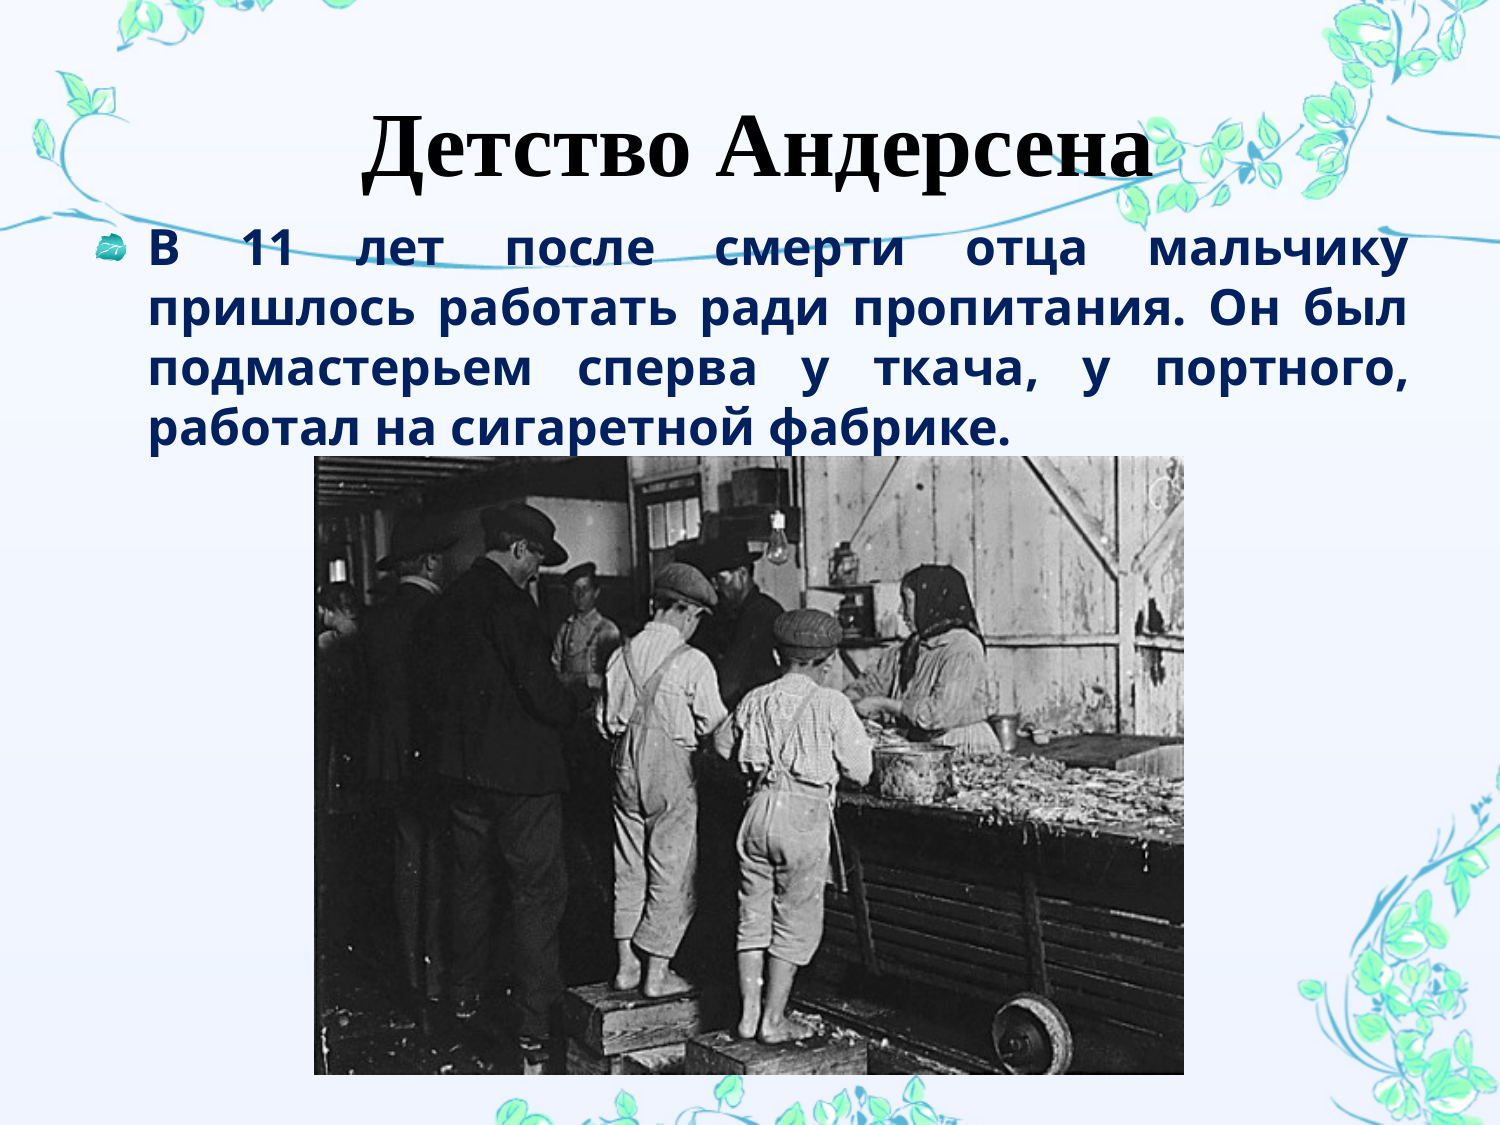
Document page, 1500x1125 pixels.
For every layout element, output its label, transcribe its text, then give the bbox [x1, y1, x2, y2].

list В 11 лет после смерти отца мальчику пришлось работать ради пропитания. Он был подмастерьем сперва у ткача, у портного, работал на сигаретной фабрике. [76, 208, 1425, 1005]
picture [0, 0, 1500, 1125]
title Детство Андерсена [75, 45, 1442, 235]
